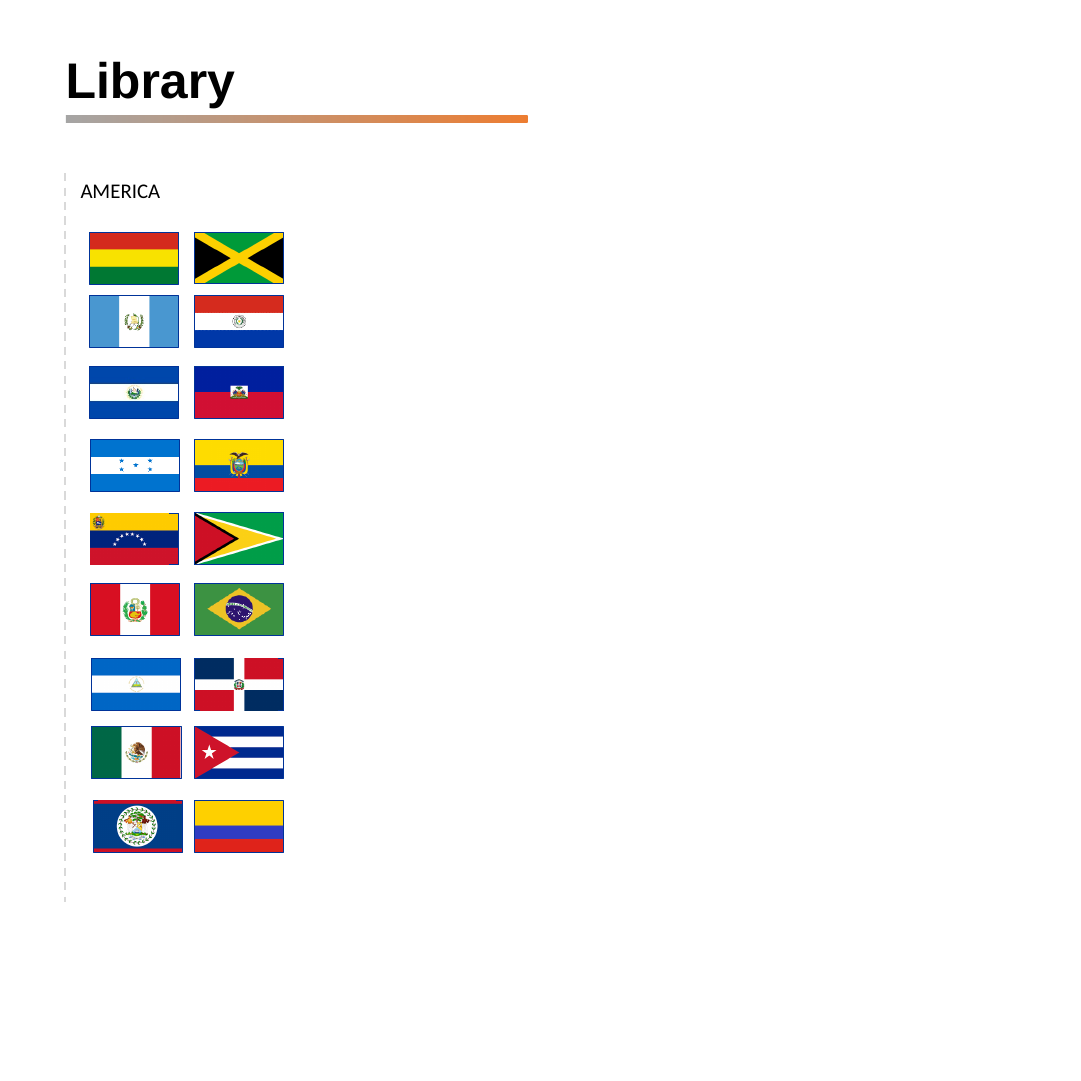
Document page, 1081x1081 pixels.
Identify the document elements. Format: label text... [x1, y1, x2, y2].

text_box AMERICA [65, 170, 229, 211]
picture [194, 658, 284, 711]
picture [194, 295, 284, 347]
picture [89, 366, 179, 418]
text_box [65, 114, 529, 124]
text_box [91, 658, 181, 710]
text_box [194, 366, 284, 418]
picture [90, 583, 180, 636]
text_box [194, 439, 284, 491]
picture [89, 232, 179, 285]
picture [194, 232, 284, 284]
picture [194, 800, 284, 852]
picture [89, 295, 179, 347]
picture [194, 726, 284, 779]
picture [90, 439, 180, 491]
text_box Library [50, 48, 713, 116]
picture [194, 583, 284, 635]
picture [194, 512, 284, 565]
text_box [90, 513, 179, 565]
picture [91, 726, 181, 779]
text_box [92, 800, 182, 852]
